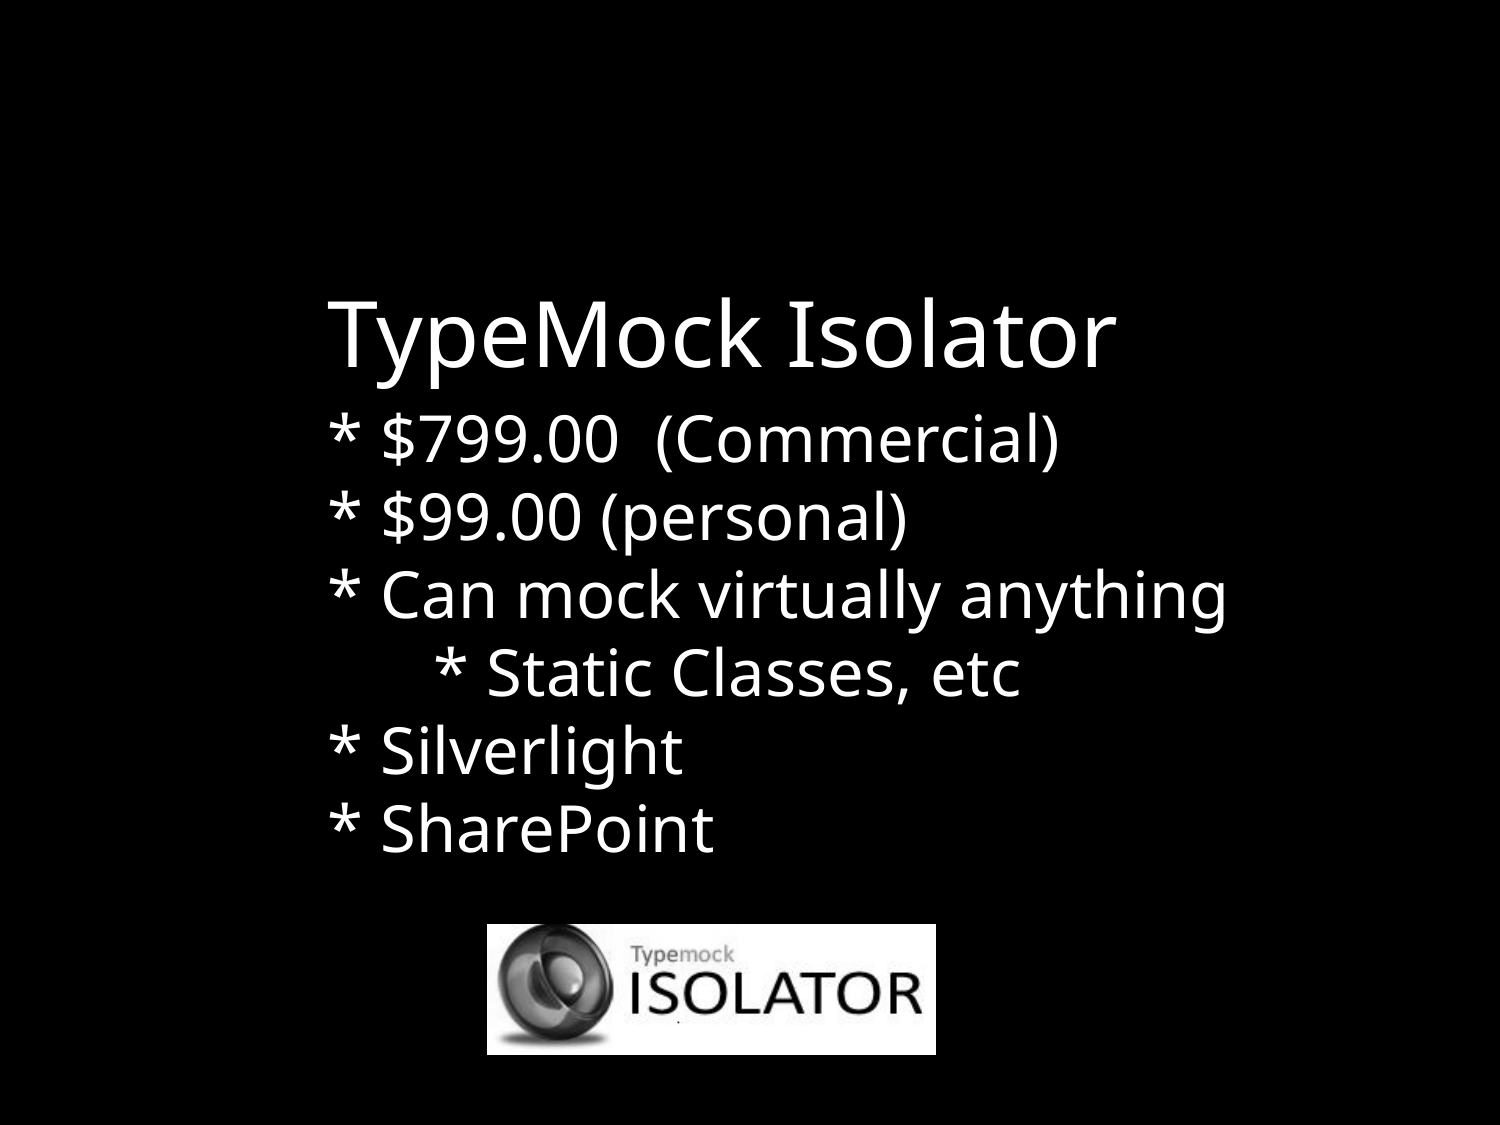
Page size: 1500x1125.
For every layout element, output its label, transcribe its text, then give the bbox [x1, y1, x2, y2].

picture [487, 924, 937, 1055]
title TypeMock Isolator [312, 237, 1250, 387]
text_box * $799.00 (Commercial) * $99.00 (personal) * Can mock virtually anything * Static Classes, etc * Silverlight * SharePoint [312, 387, 1438, 875]
